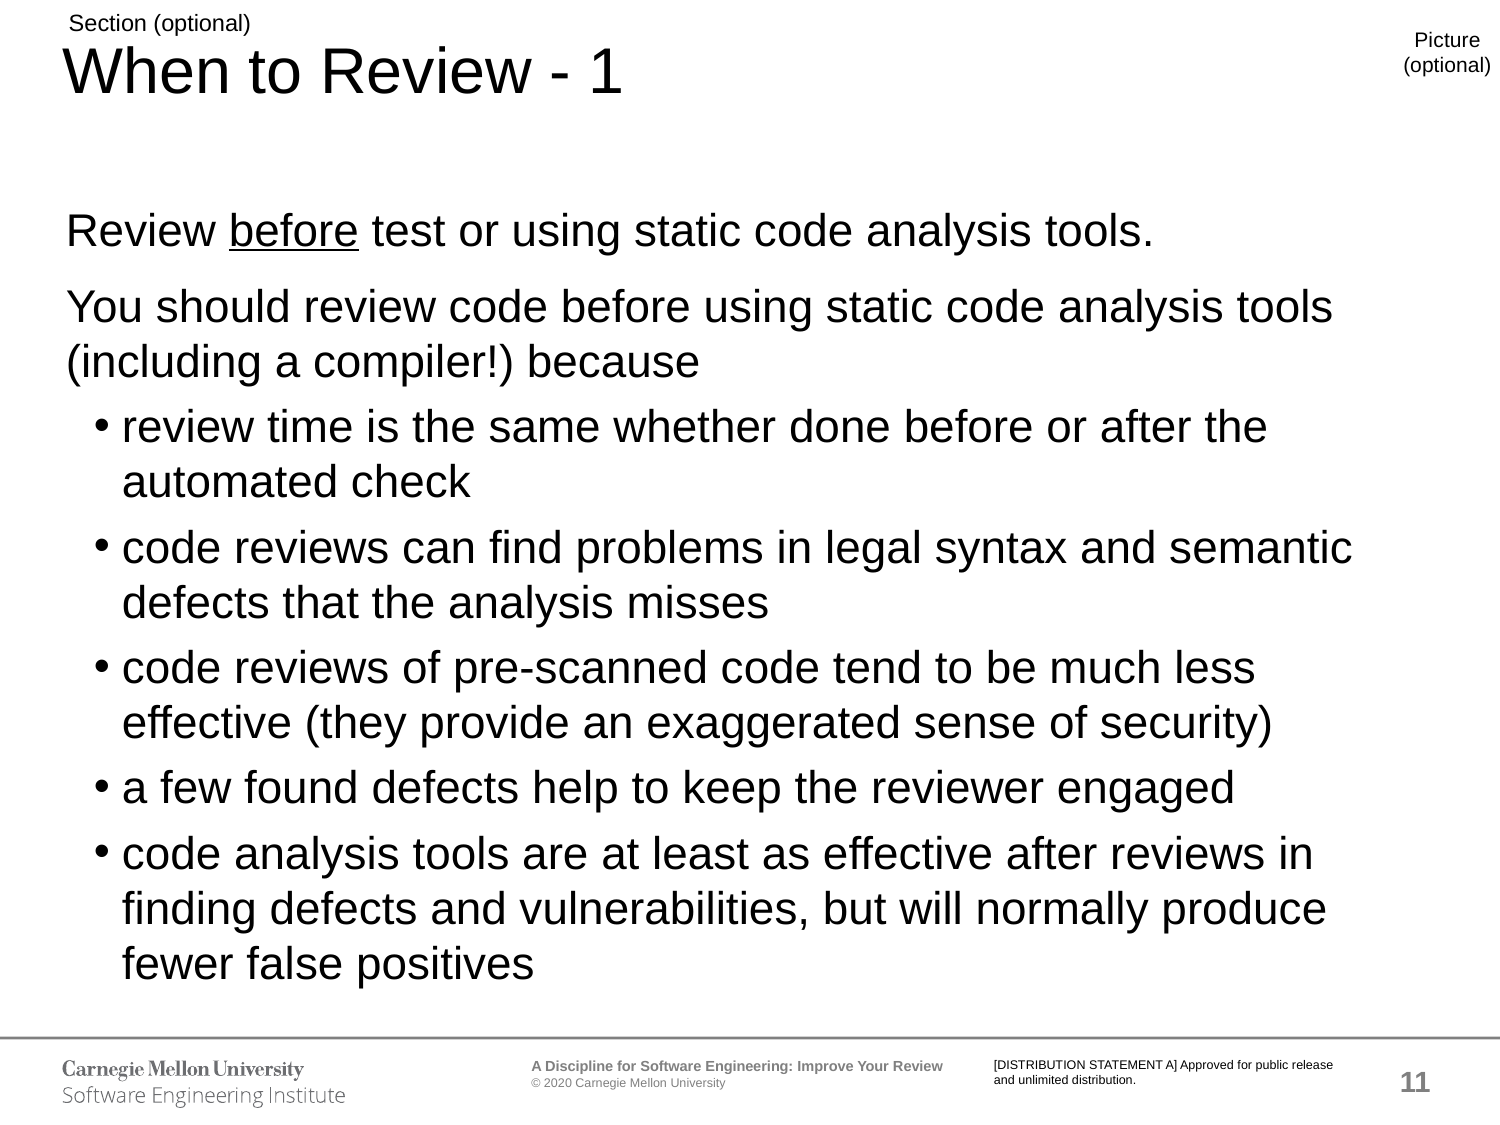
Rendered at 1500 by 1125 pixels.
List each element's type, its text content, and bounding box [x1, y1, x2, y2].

title When to Review - 1 [62, 37, 1338, 182]
list Review before test or using static code analysis tools. You should review code before using static code analysis tools (including a compiler!) because review time is the same whether done before or after the automated check code reviews can find problems in legal syntax and semantic defects that the analysis misses code reviews of pre-scanned code tend to be much less effective (they provide an exaggerated sense of security) a few found defects help to keep the reviewer engaged code analysis tools are at least as effective after reviews in finding defects and vulnerabilities, but will normally produce fewer false positives [65, 200, 1431, 1024]
